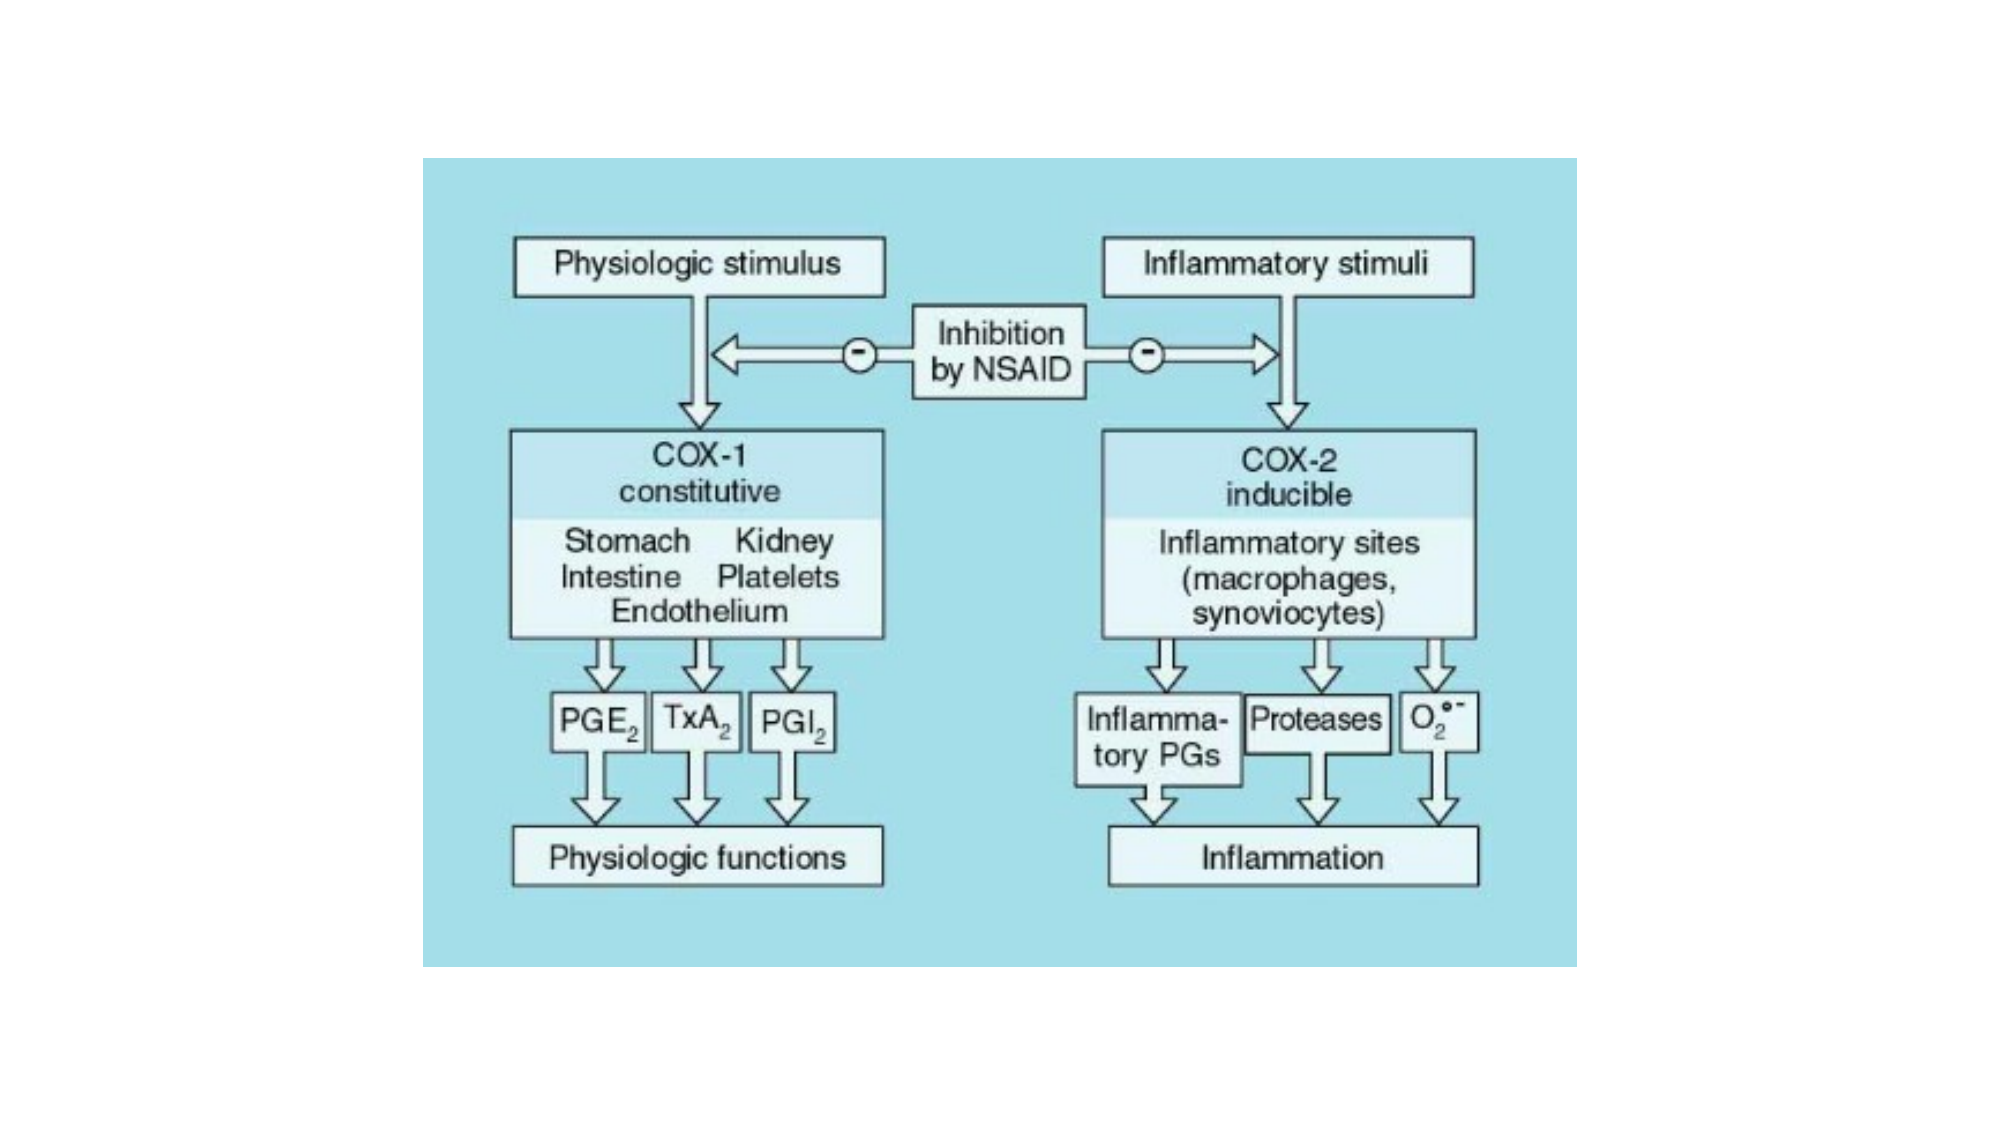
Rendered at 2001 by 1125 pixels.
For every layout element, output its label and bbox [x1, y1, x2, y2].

picture [423, 158, 1577, 967]
